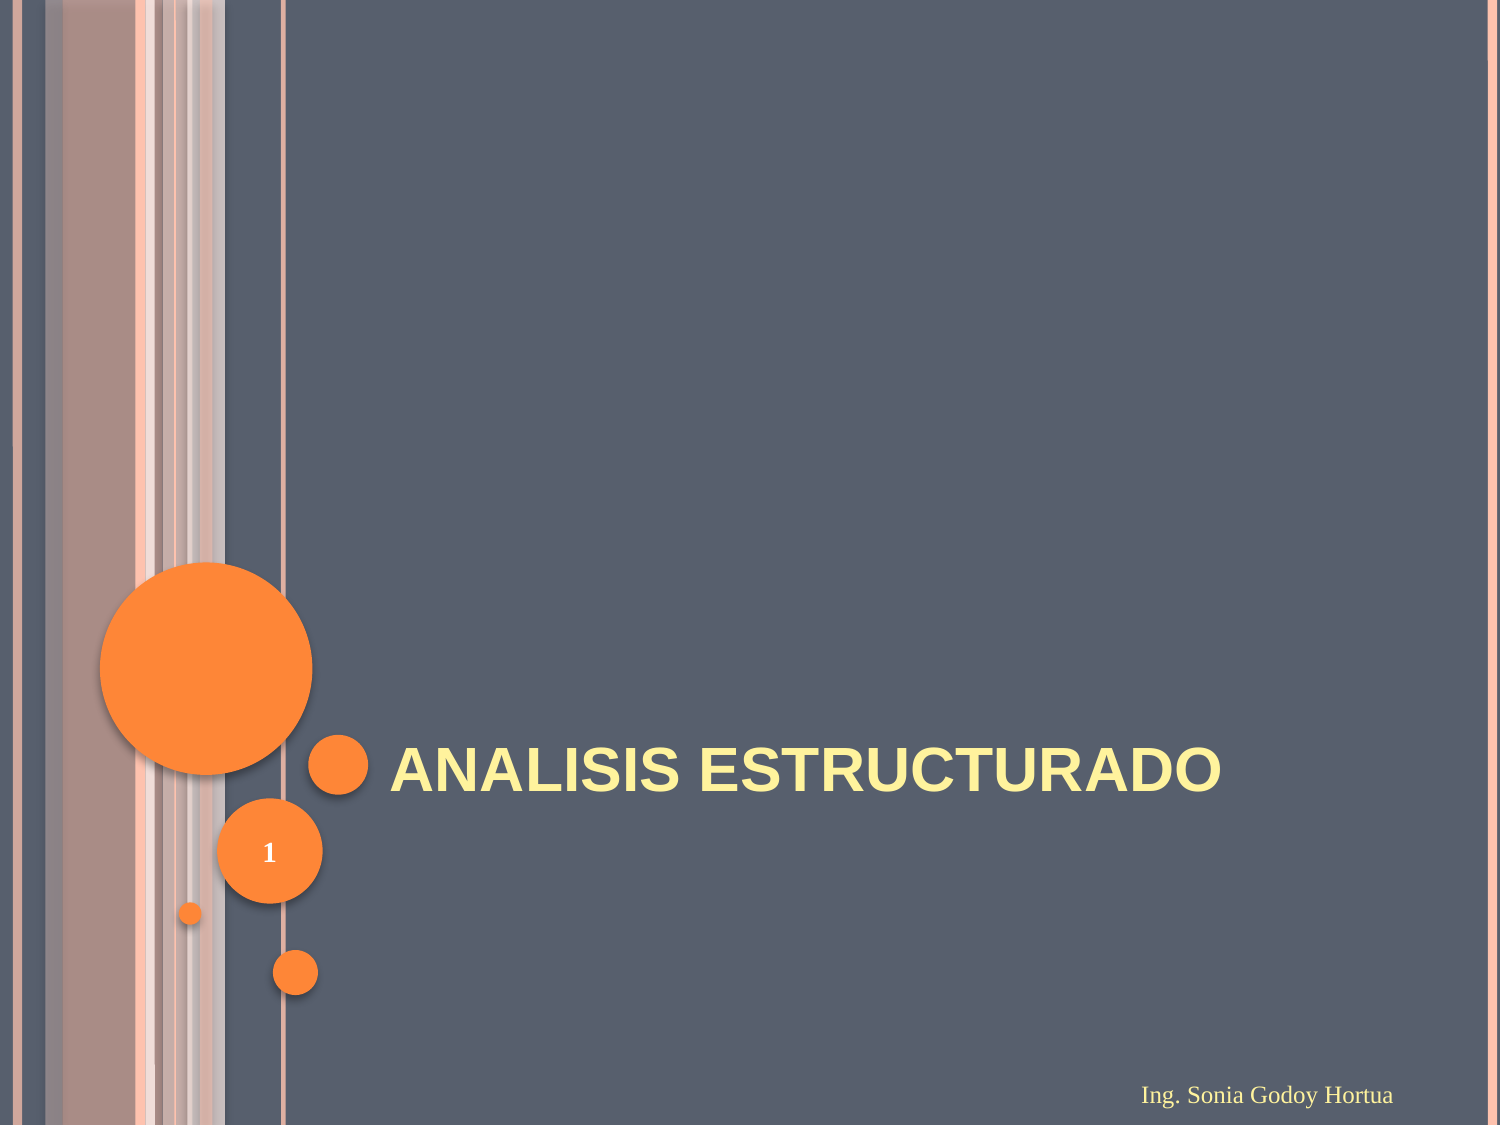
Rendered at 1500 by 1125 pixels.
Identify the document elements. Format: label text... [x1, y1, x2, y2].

title ANALISIS ESTRUCTURADO [375, 474, 1388, 812]
slide_number 1 [219, 808, 320, 894]
footer Ing. Sonia Godoy Hortua [808, 1061, 1409, 1125]
